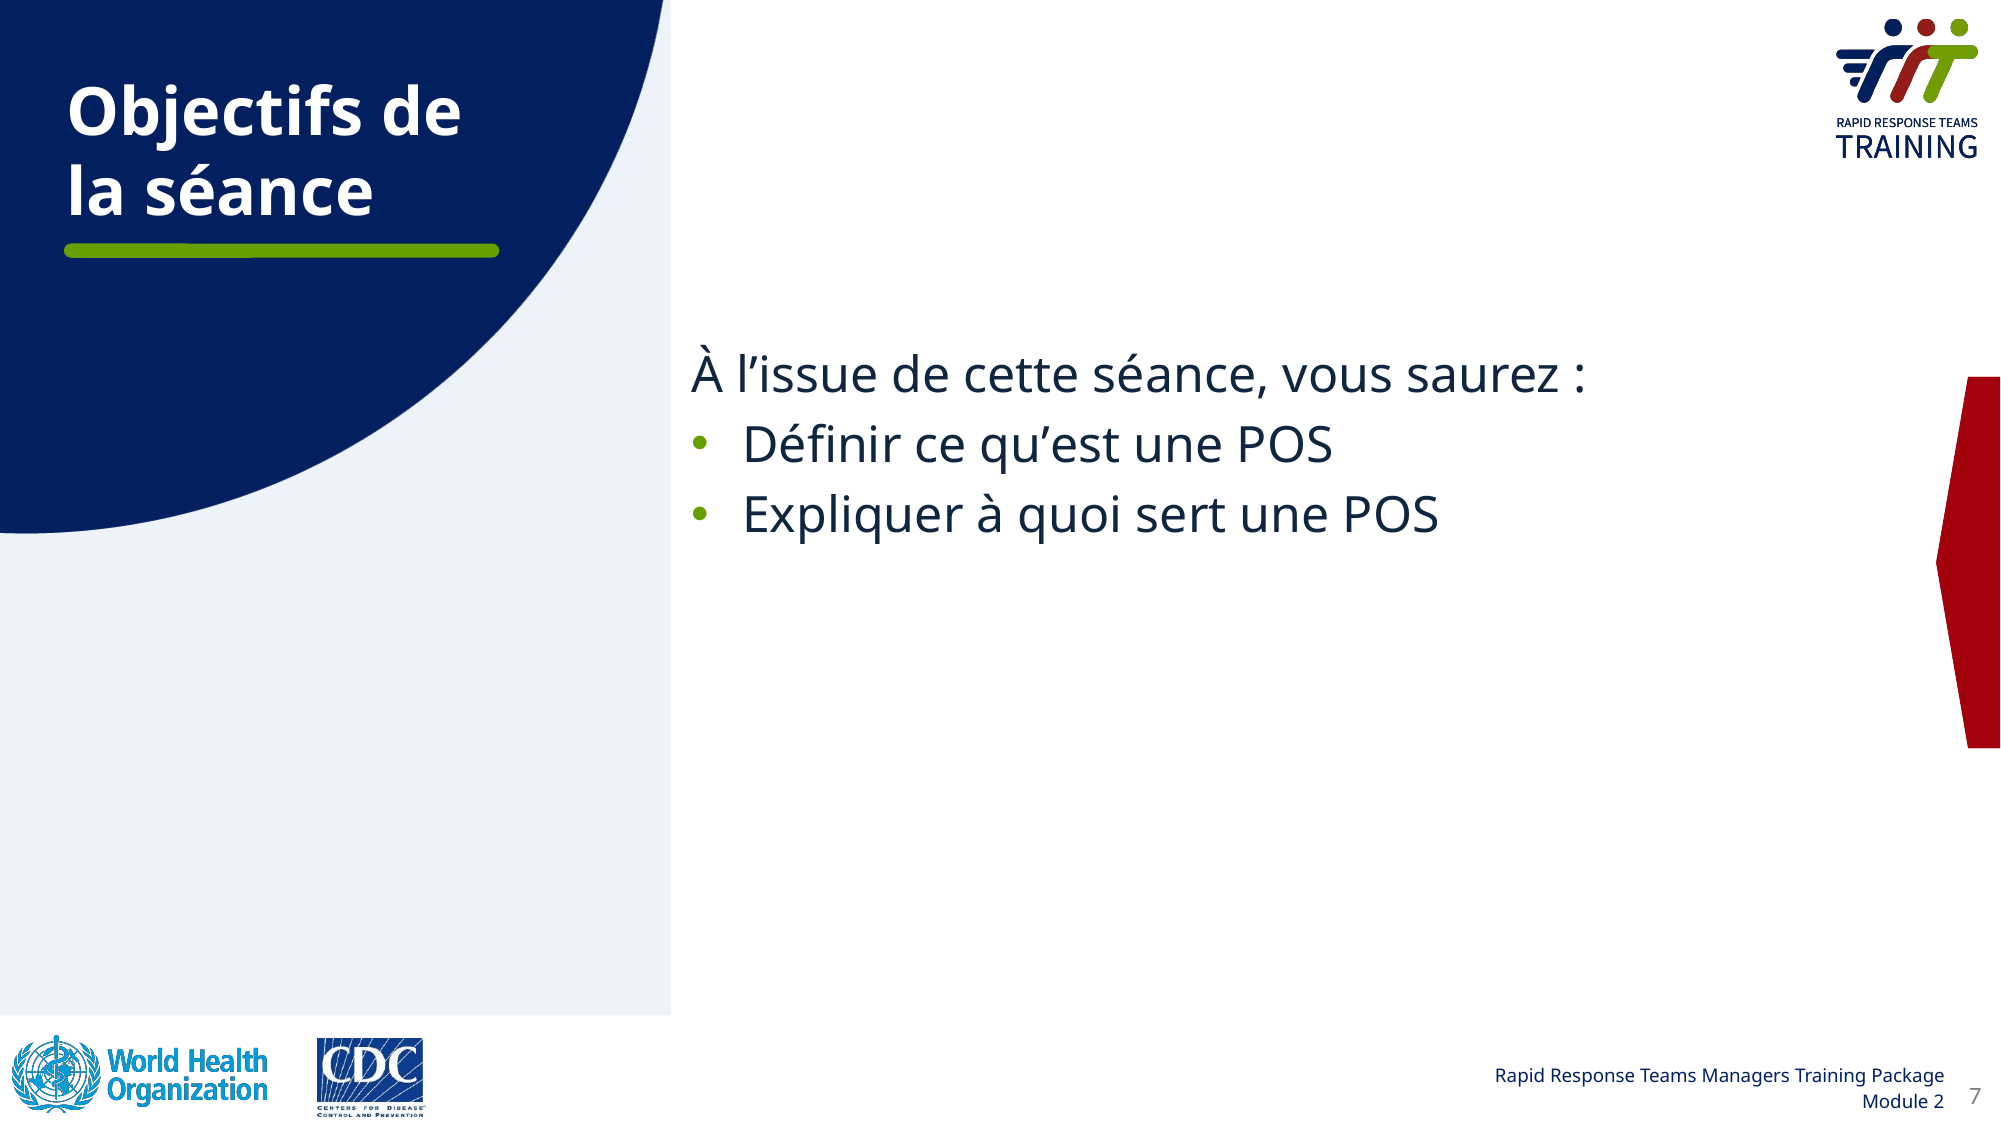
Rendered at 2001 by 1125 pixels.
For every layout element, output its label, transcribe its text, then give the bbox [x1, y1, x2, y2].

picture [24, 1054, 36, 1087]
picture [59, 1035, 267, 1113]
text_box À l’issue de cette séance, vous saurez : Définir ce quʼest une POS Expliquer à quoi sert une POS [684, 334, 1861, 621]
picture [34, 1054, 43, 1078]
picture [22, 1062, 26, 1077]
picture [40, 1062, 47, 1070]
picture [71, 1053, 90, 1091]
picture [30, 1083, 37, 1091]
text_box Objectifs de la séance [59, 61, 531, 237]
picture [12, 1083, 48, 1113]
picture [46, 1056, 54, 1062]
picture [50, 1108, 62, 1113]
picture [36, 1088, 78, 1105]
picture [1835, 19, 1978, 167]
picture [0, 0, 670, 538]
picture [12, 1035, 54, 1068]
slide_number 7 [1953, 1071, 2000, 1125]
picture [317, 1038, 426, 1117]
text_box [1936, 376, 2000, 749]
